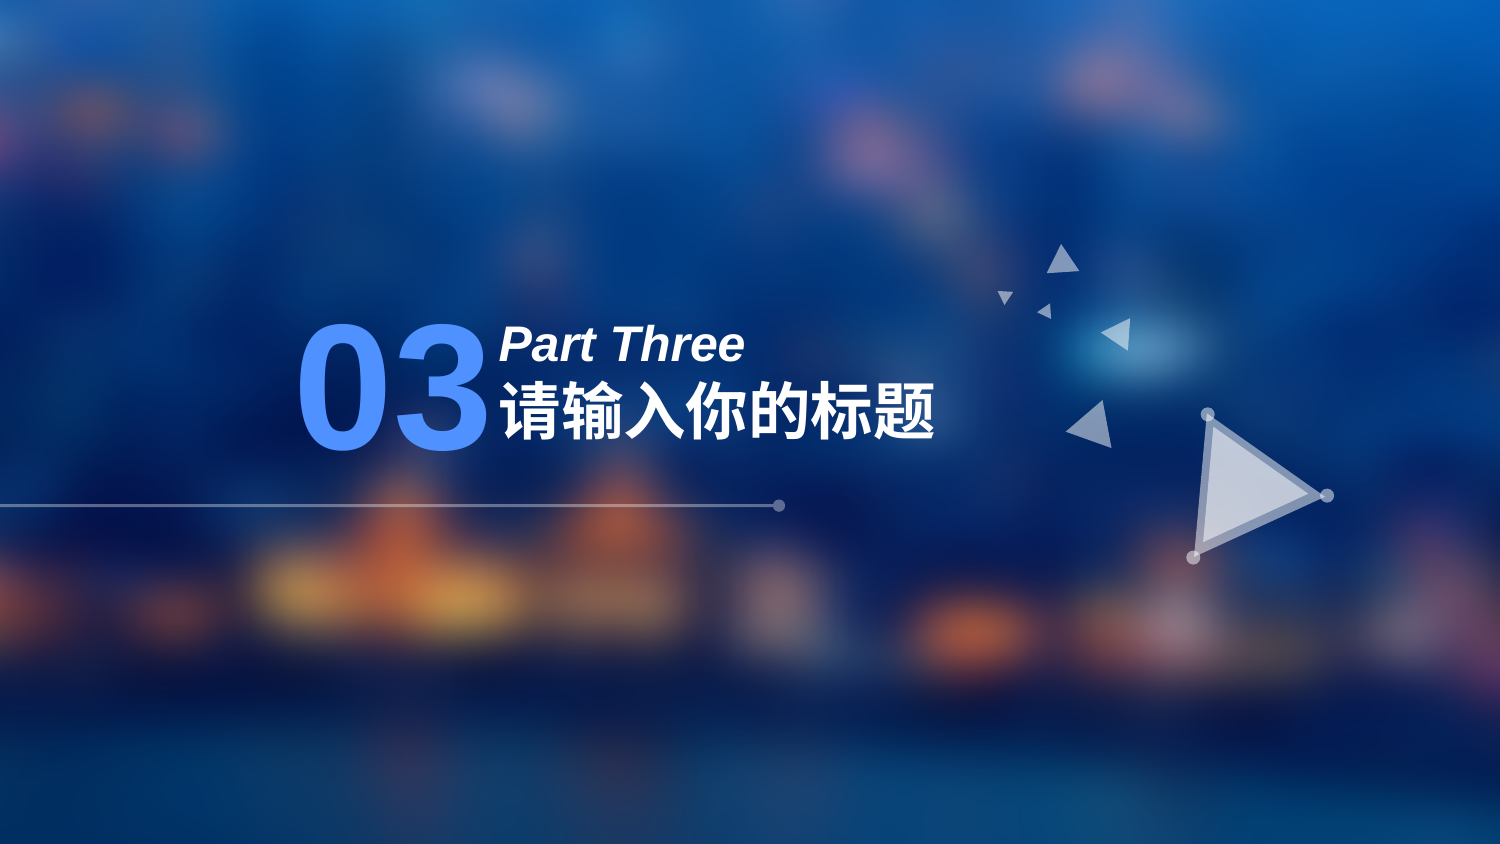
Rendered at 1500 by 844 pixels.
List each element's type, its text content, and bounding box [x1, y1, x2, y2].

text_box 03 [293, 269, 494, 485]
text_box Part Three [487, 305, 779, 377]
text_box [0, 499, 786, 512]
picture [0, 0, 1500, 844]
text_box 请输入你的标题 [487, 366, 966, 453]
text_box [969, 282, 1352, 548]
